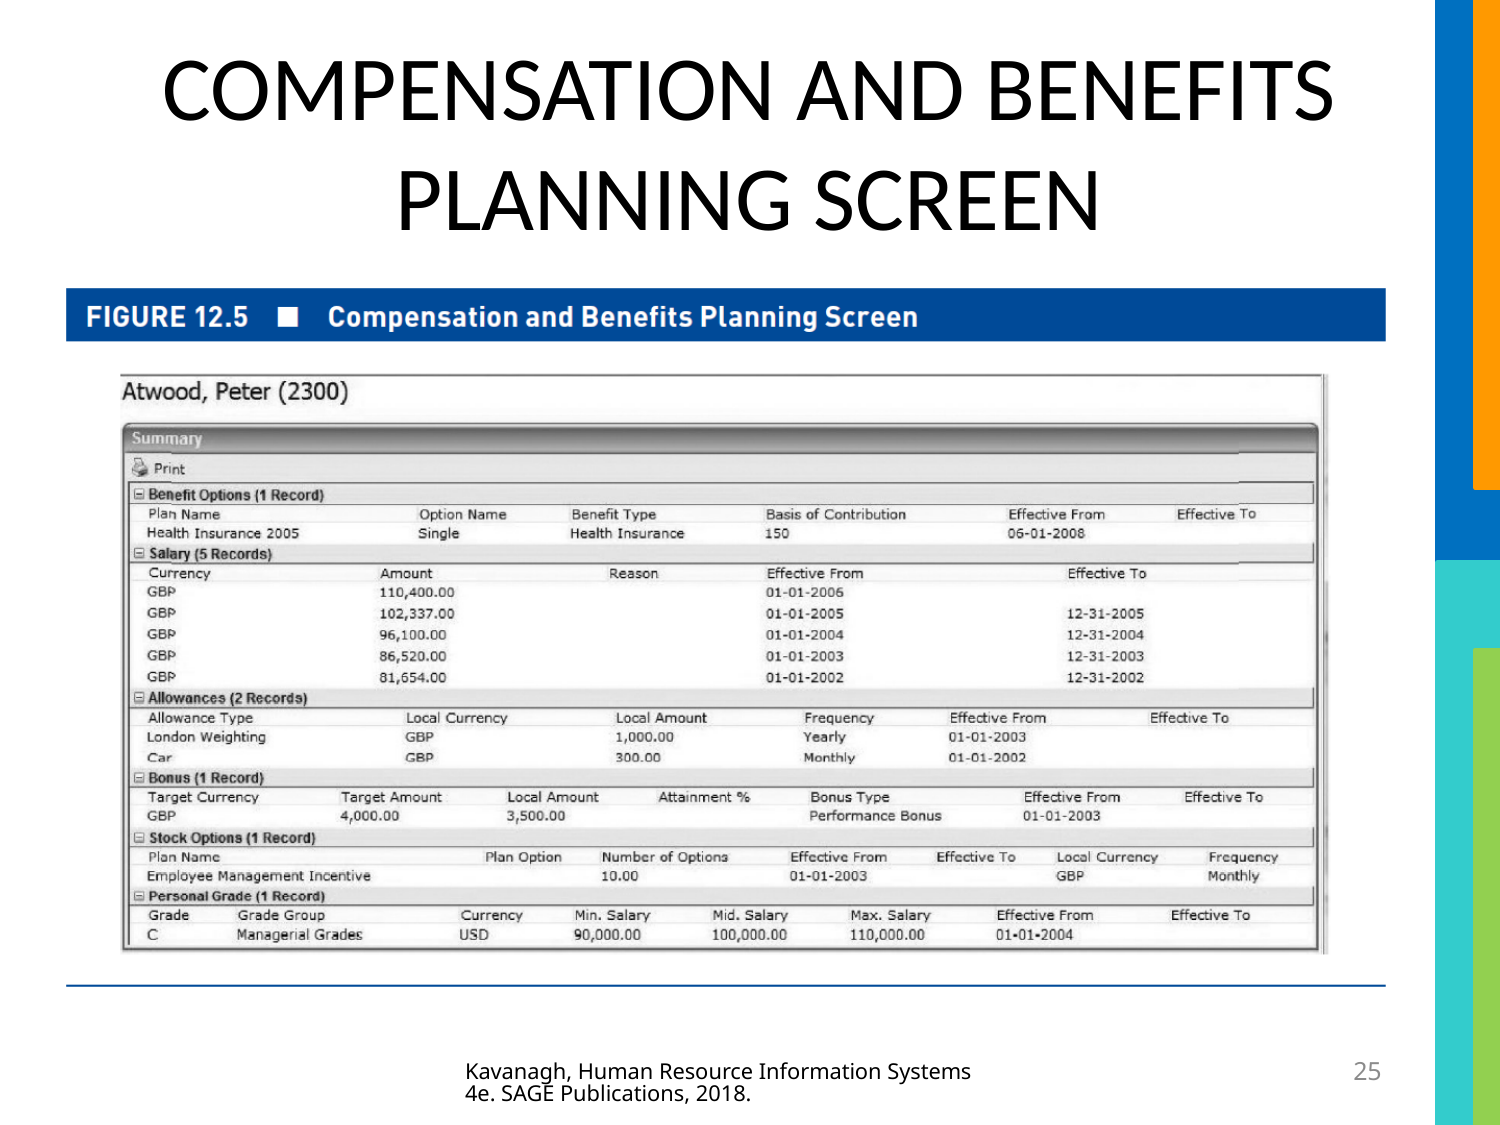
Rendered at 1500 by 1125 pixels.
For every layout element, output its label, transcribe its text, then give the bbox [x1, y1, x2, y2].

footer Kavanagh, Human Resource Information Systems 4e. SAGE Publications, 2018. [450, 1042, 1004, 1103]
picture [61, 283, 1392, 992]
title COMPENSATION AND BENEFITS PLANNING SCREEN [75, 45, 1425, 233]
slide_number 25 [1059, 1042, 1397, 1103]
